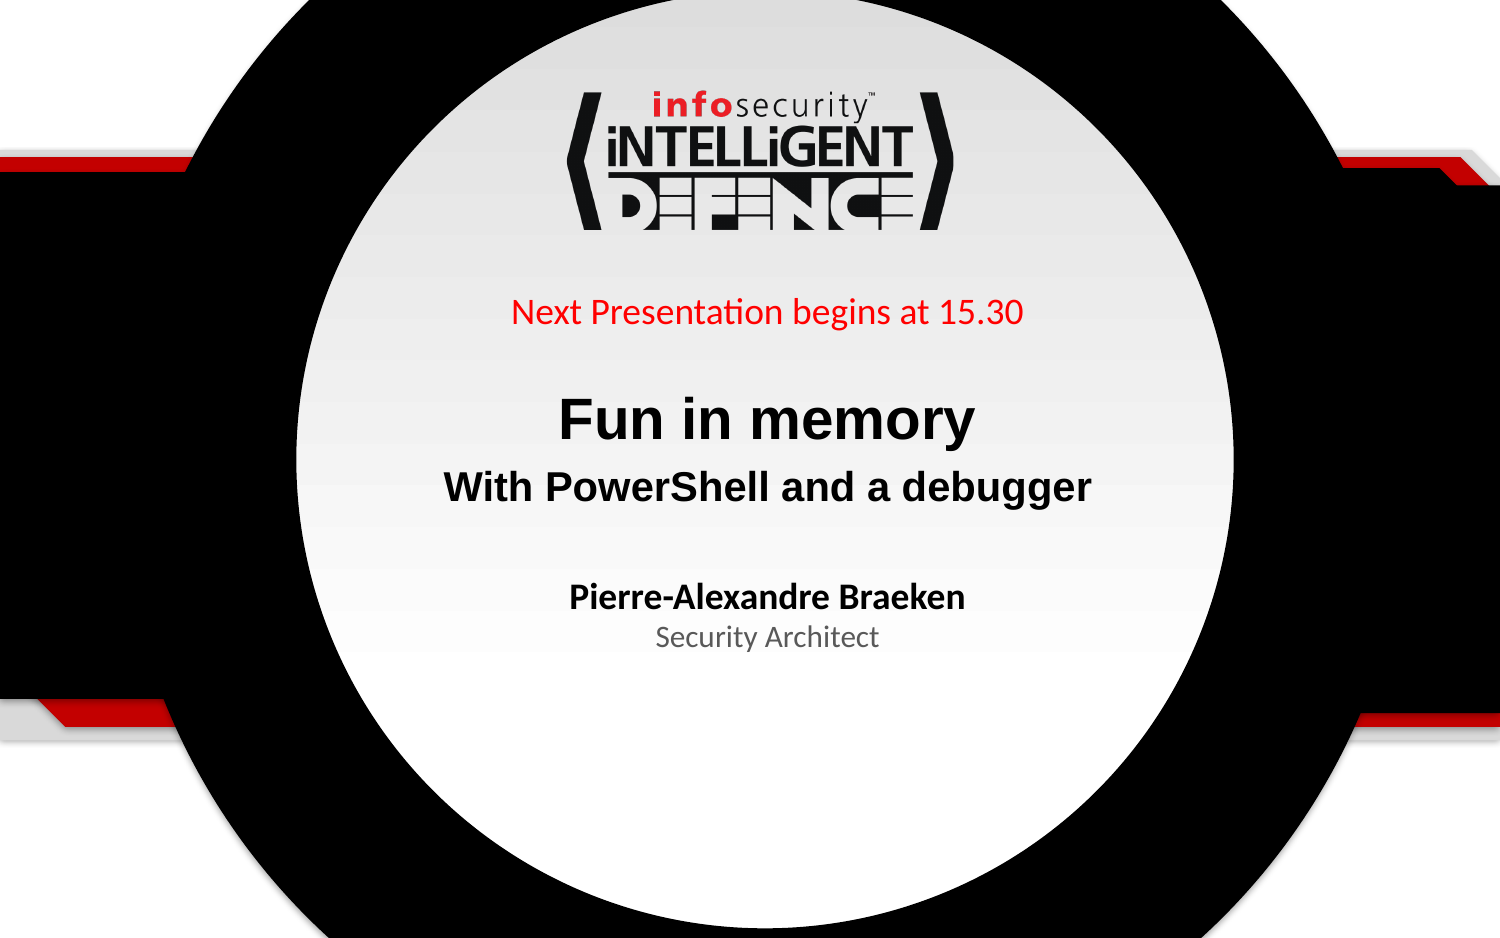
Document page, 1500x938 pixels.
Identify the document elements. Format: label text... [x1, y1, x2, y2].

list Security Architect [336, 616, 1200, 664]
title Next Presentation begins at 15.30 [362, 279, 1173, 357]
list Pierre-Alexandre Braeken [336, 575, 1199, 616]
subtitle Fun in memory With PowerShell and a debugger [301, 374, 1235, 540]
